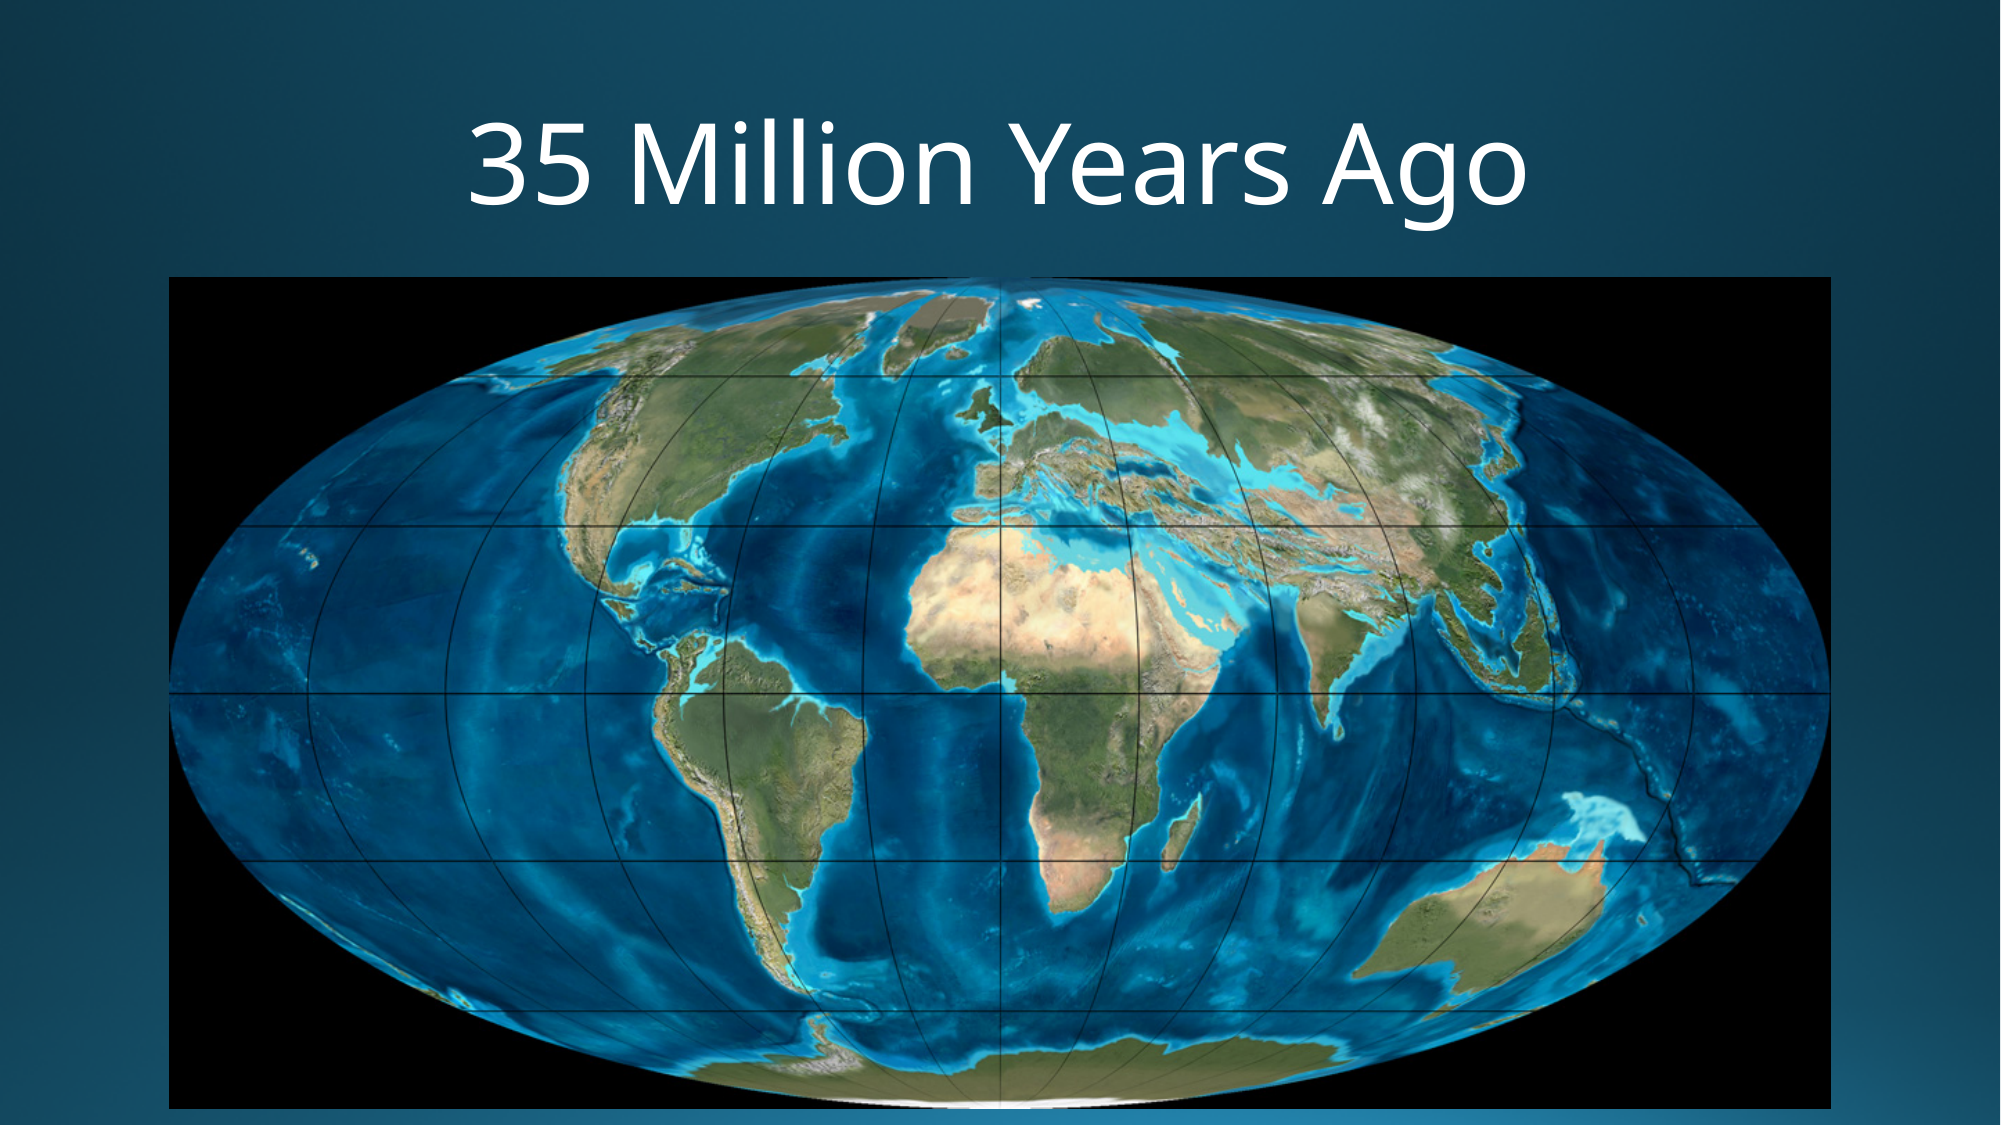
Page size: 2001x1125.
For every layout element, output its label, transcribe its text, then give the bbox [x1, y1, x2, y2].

picture [0, 0, 2001, 1125]
title 35 Million Years Ago [137, 59, 1863, 278]
